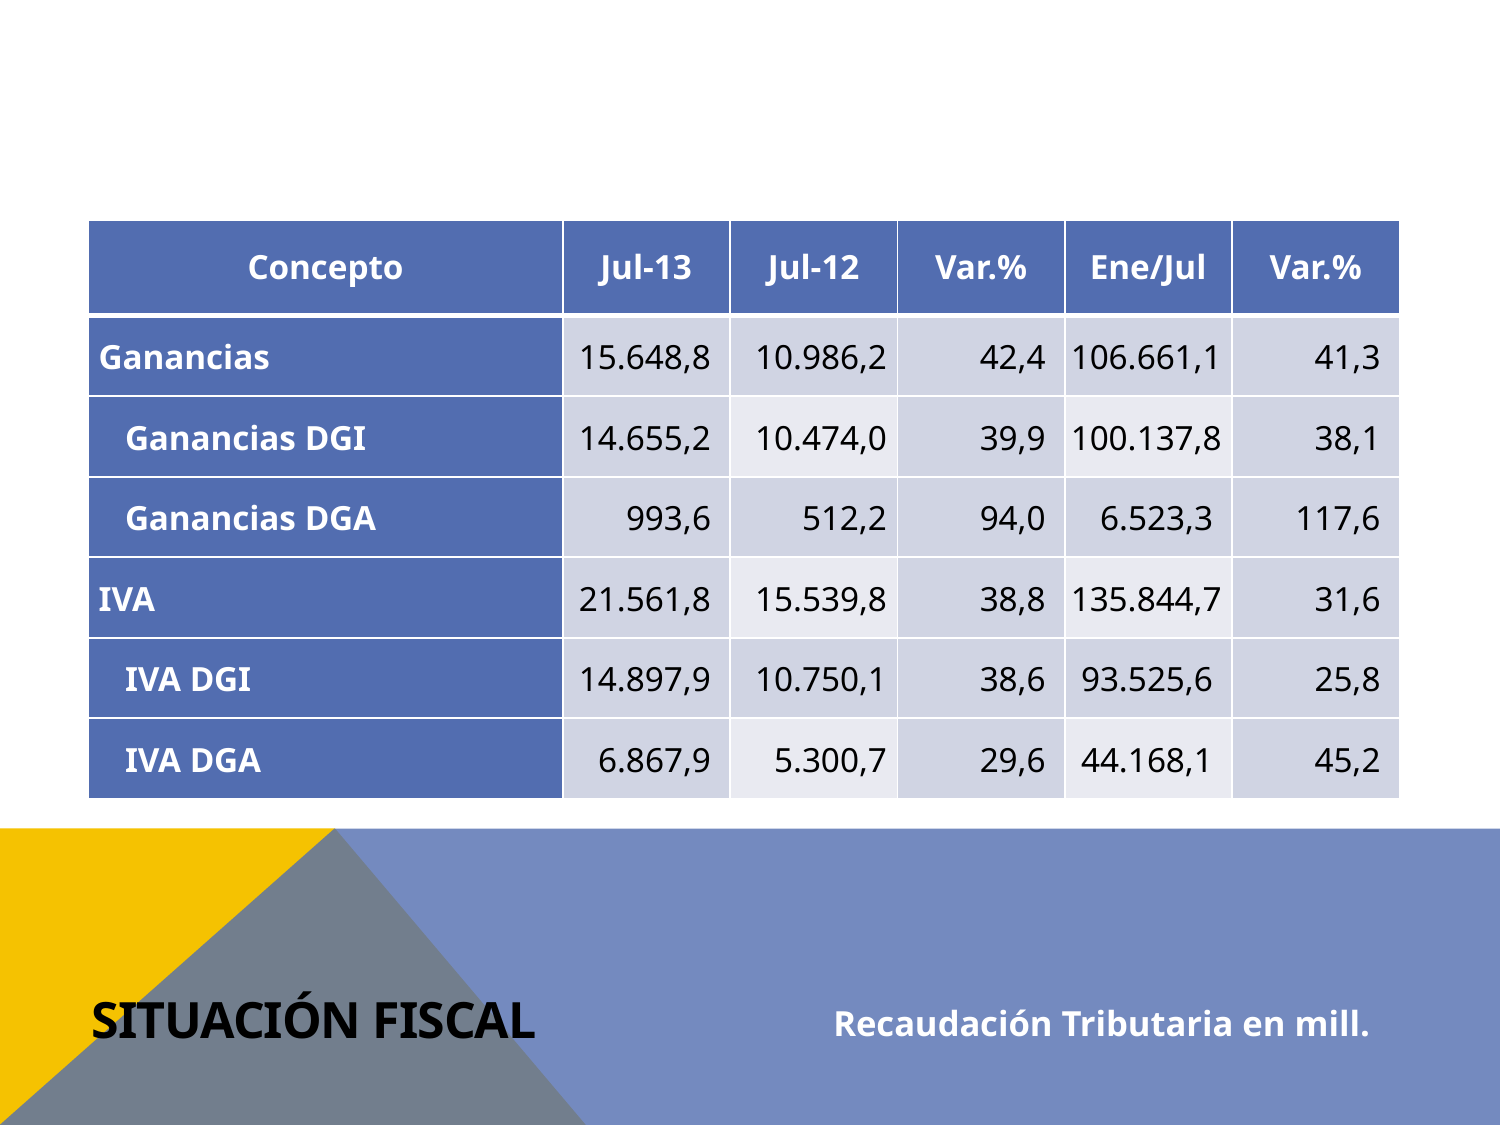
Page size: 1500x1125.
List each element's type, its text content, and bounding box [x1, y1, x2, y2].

table_cell 10.750,1 [731, 639, 897, 717]
table_cell 41,3 [1233, 318, 1399, 395]
table_cell 10.986,2 [731, 318, 897, 395]
table_cell Ganancias DGA [89, 478, 562, 556]
table_cell Ganancias [89, 318, 562, 395]
table_cell 29,6 [898, 719, 1064, 798]
table_cell 14.655,2 [564, 397, 729, 476]
table_cell 25,8 [1233, 639, 1399, 717]
table_cell IVA DGI [89, 639, 562, 717]
table_cell 100.137,8 [1066, 397, 1231, 476]
text_box Recaudación Tributaria en mill. [809, 975, 1412, 1071]
table_cell 512,2 [731, 478, 897, 556]
title Situación Fiscal [76, 965, 750, 1071]
table_cell 38,1 [1233, 397, 1399, 476]
table_header Var.% [1233, 221, 1399, 313]
table_cell 993,6 [564, 478, 729, 556]
table_cell 38,8 [898, 558, 1064, 637]
table_header Var.% [898, 221, 1064, 313]
table_header Jul-12 [731, 221, 897, 313]
table_header Concepto [89, 221, 562, 313]
table_cell 93.525,6 [1066, 639, 1231, 717]
table_cell Ganancias DGI [89, 397, 562, 476]
table_cell 6.523,3 [1066, 478, 1231, 556]
table_cell 14.897,9 [564, 639, 729, 717]
table_cell 106.661,1 [1066, 318, 1231, 395]
table_header Jul-13 [564, 221, 729, 313]
table_cell 44.168,1 [1066, 719, 1231, 798]
table_cell 21.561,8 [564, 558, 729, 637]
table_cell 135.844,7 [1066, 558, 1231, 637]
table_cell IVA [89, 558, 562, 637]
table_cell 31,6 [1233, 558, 1399, 637]
table_cell 6.867,9 [564, 719, 729, 798]
table_cell 94,0 [898, 478, 1064, 556]
table_cell 42,4 [898, 318, 1064, 395]
table_cell 38,6 [898, 639, 1064, 717]
table_cell 45,2 [1233, 719, 1399, 798]
table_cell 15.648,8 [564, 318, 729, 395]
table_cell IVA DGA [89, 719, 562, 798]
table_header Ene/Jul [1066, 221, 1231, 313]
table_cell 10.474,0 [731, 397, 897, 476]
table_cell 117,6 [1233, 478, 1399, 556]
table_cell 15.539,8 [731, 558, 897, 637]
table_cell 39,9 [898, 397, 1064, 476]
table_cell 5.300,7 [731, 719, 897, 798]
